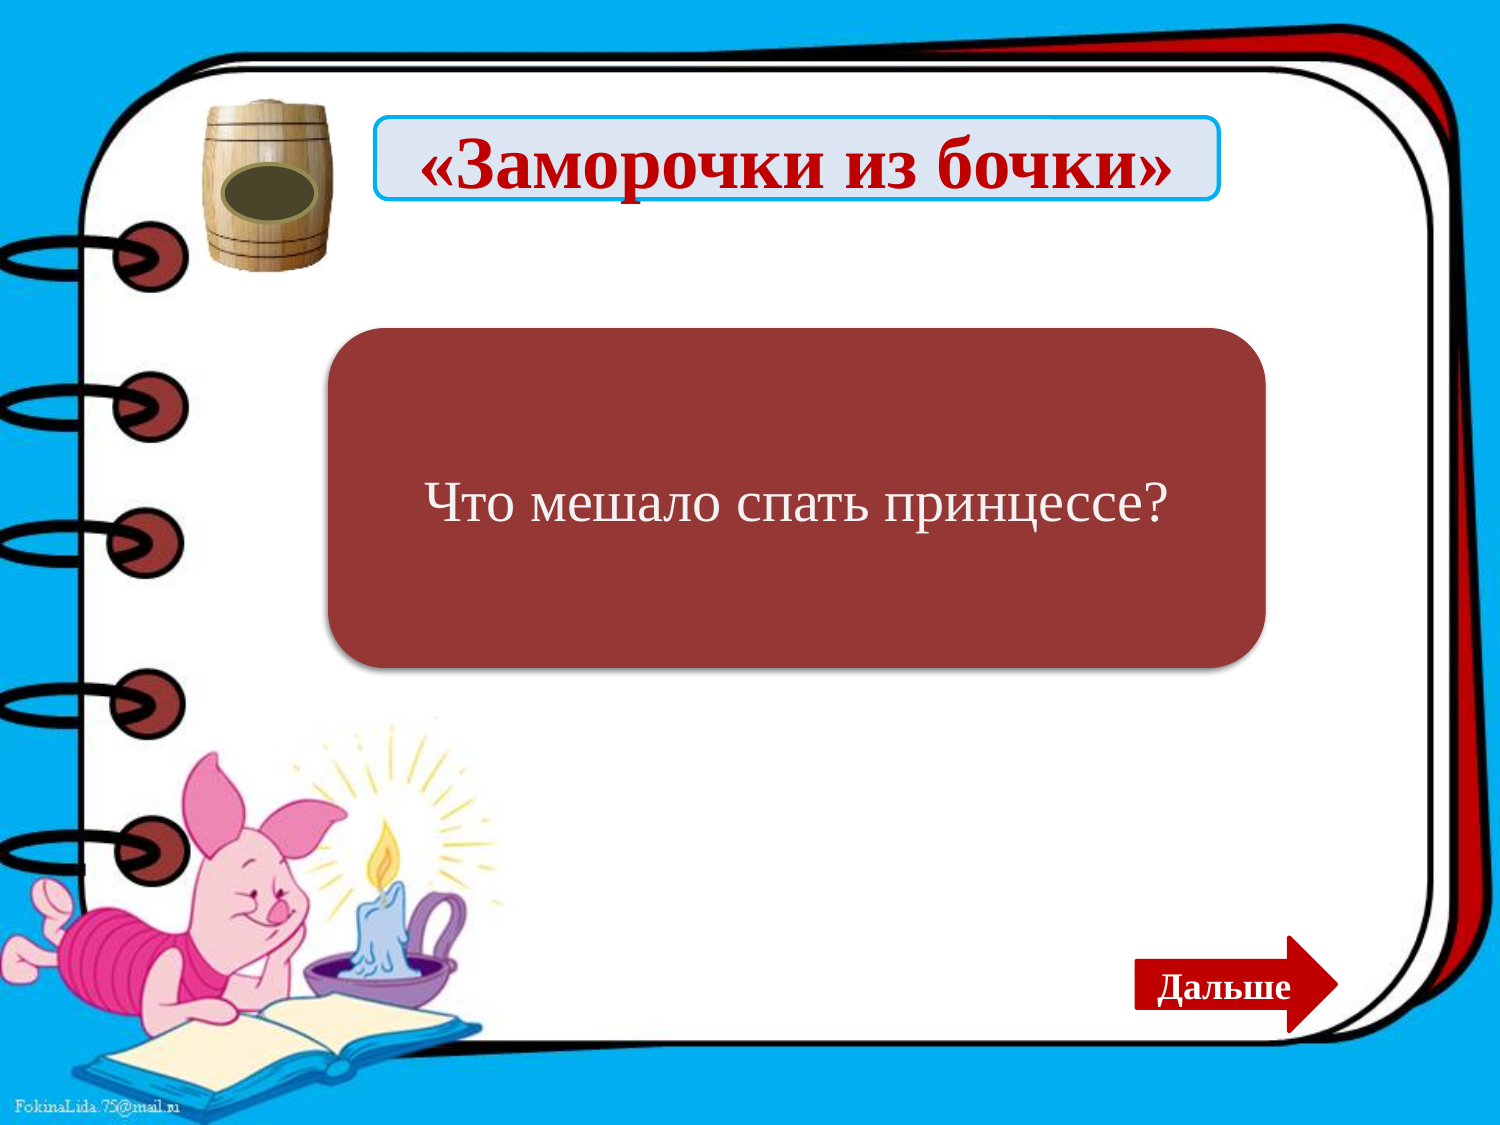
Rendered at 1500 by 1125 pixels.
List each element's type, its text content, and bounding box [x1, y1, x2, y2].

text_box [326, 326, 1268, 671]
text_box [187, 93, 352, 280]
text_box Дальше [1134, 935, 1338, 1034]
picture [0, 23, 1492, 1125]
text_box «Заморочки из бочки» [372, 115, 1221, 202]
